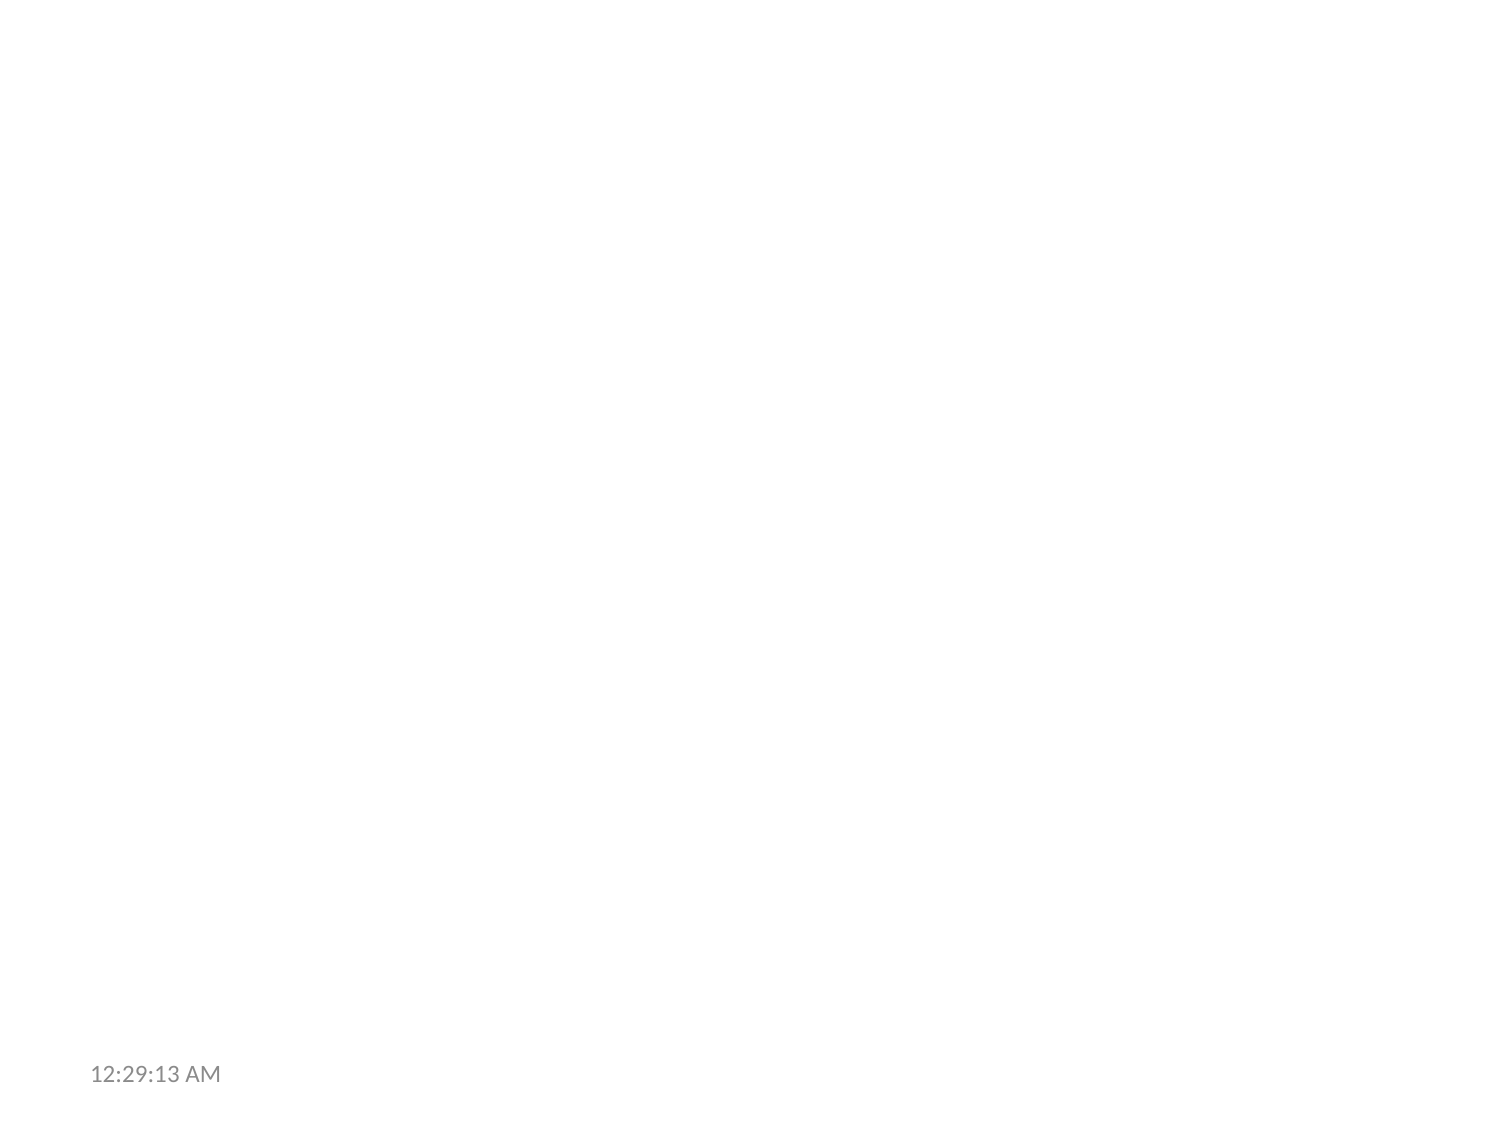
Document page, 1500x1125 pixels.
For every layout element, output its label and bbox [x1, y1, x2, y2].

slide_number [75, 1042, 425, 1103]
